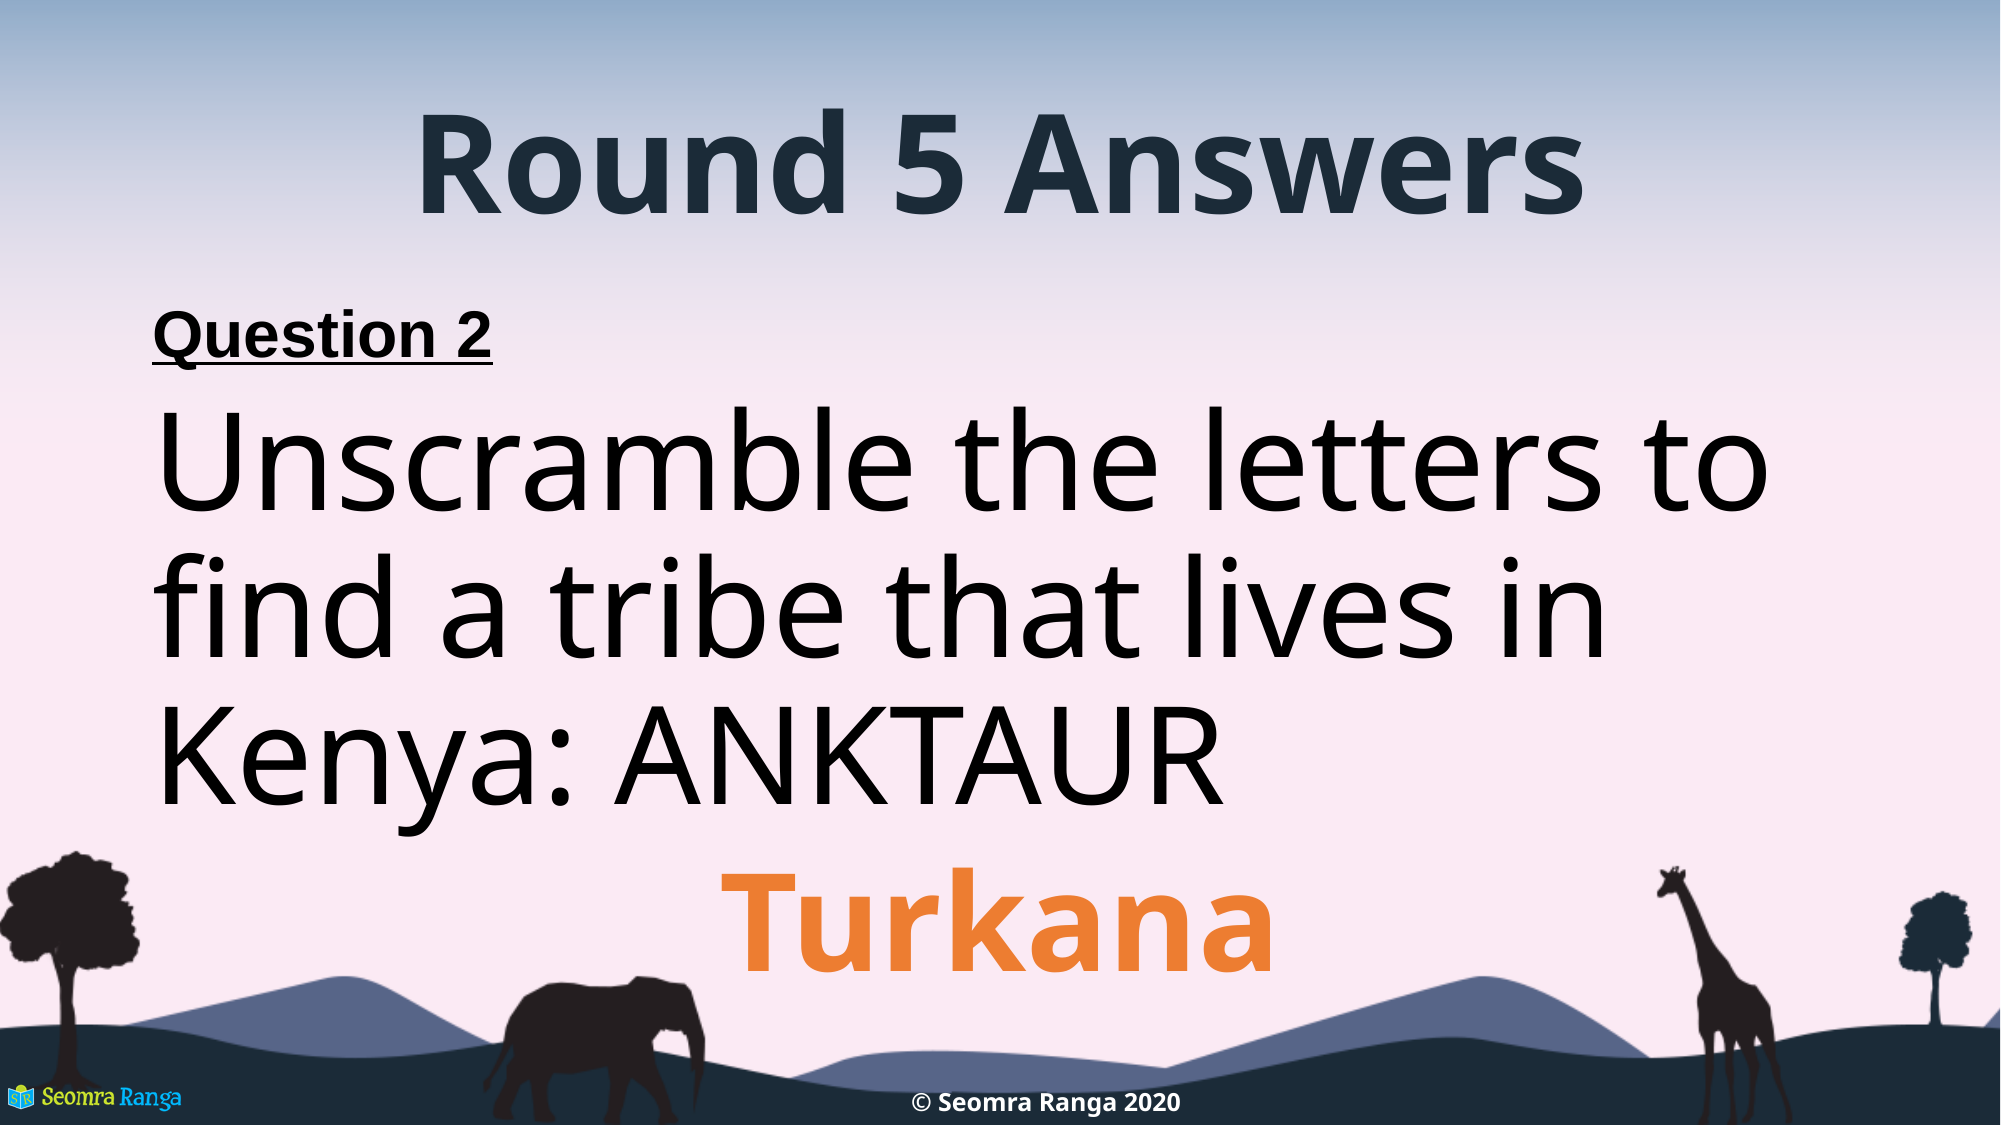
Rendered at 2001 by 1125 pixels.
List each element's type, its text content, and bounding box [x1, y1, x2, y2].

list Question 2 Unscramble the letters to find a tribe that lives in Kenya: ANKTAUR Turkana [137, 293, 1863, 1014]
text_box © Seomra Ranga 2020 www.seomraranga.com [762, 1079, 1330, 1125]
title Round 5 Answers [137, 59, 1863, 278]
picture [0, 0, 2001, 1125]
